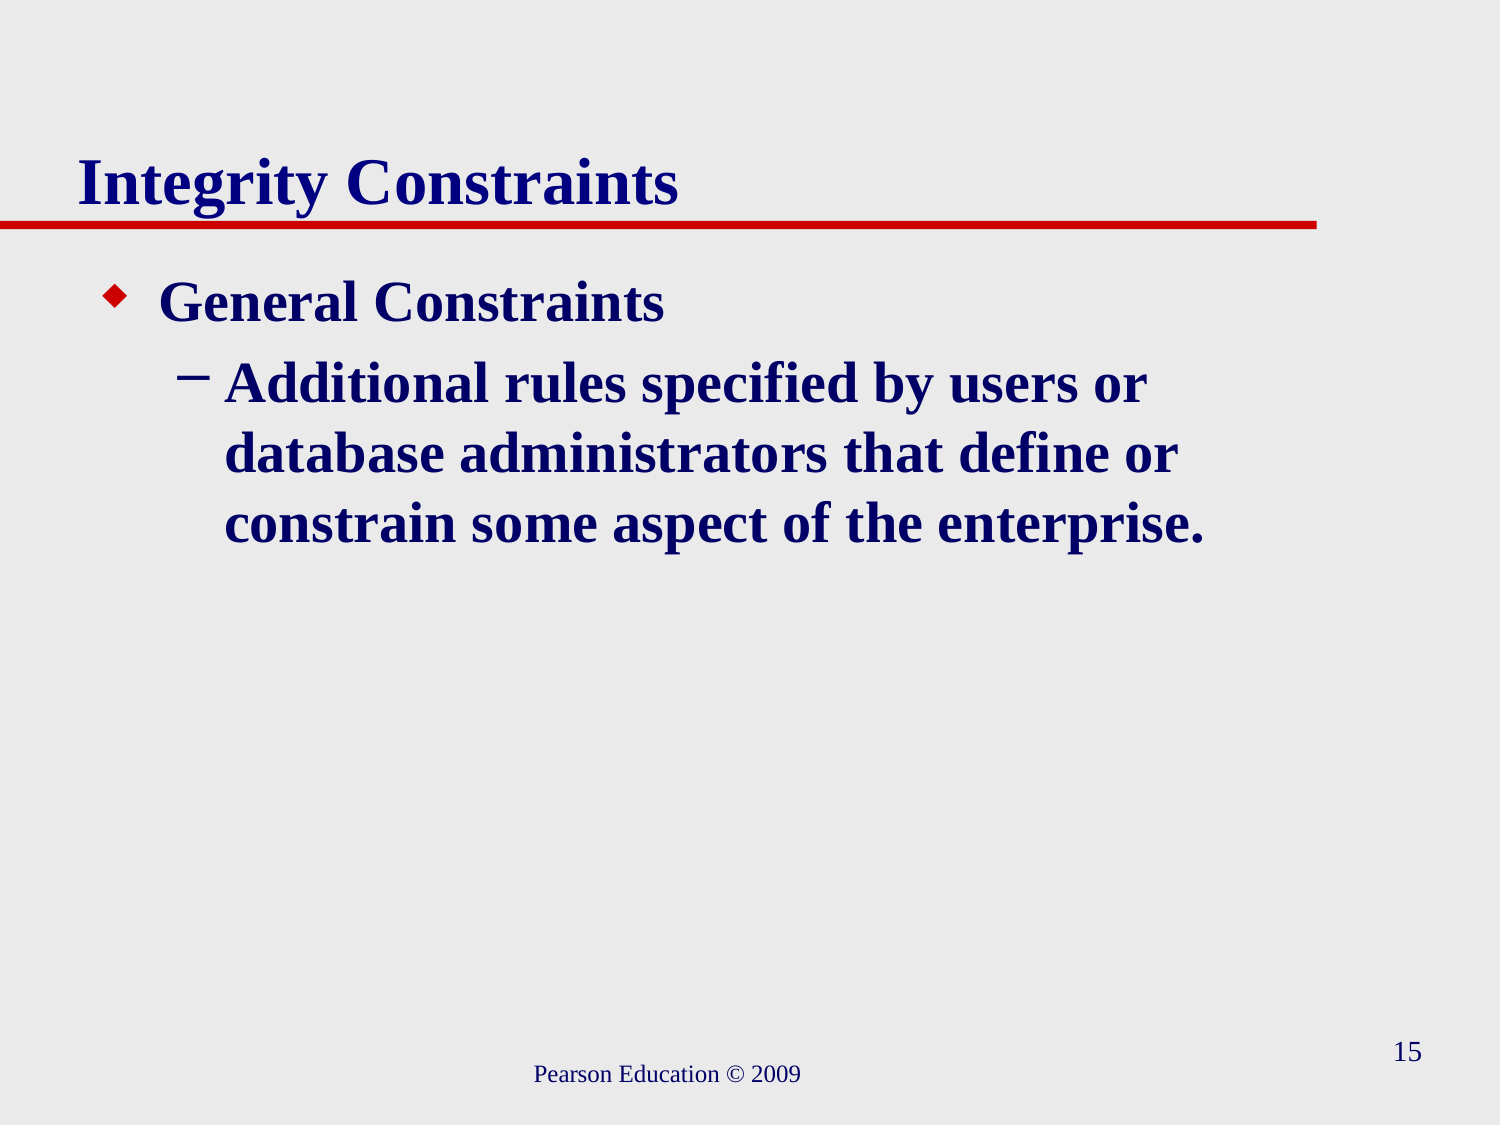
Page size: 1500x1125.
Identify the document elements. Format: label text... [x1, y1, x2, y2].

slide_number 15 [1125, 1012, 1438, 1088]
text_box Pearson Education © 2009 [512, 1050, 1038, 1095]
title Integrity Constraints [62, 43, 1338, 226]
list General Constraints Additional rules specified by users or database administrators that define or constrain some aspect of the enterprise. [87, 255, 1356, 931]
